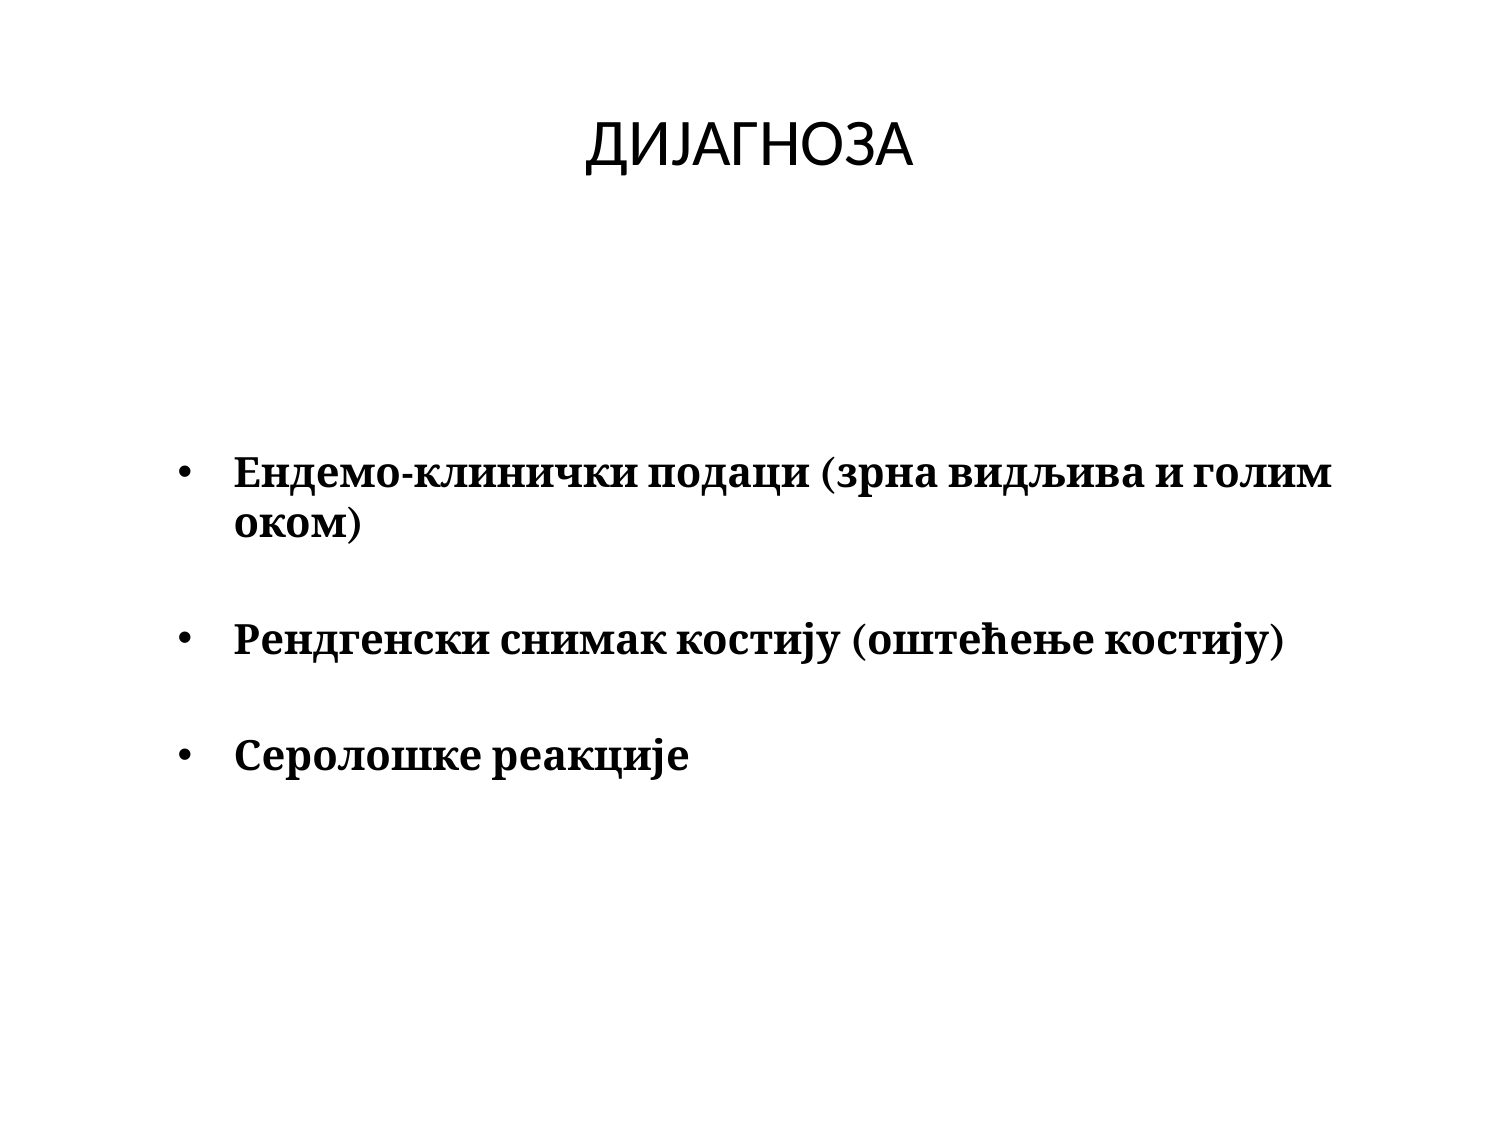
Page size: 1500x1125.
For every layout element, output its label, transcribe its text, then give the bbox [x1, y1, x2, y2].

title ДИЈАГНОЗА [75, 45, 1425, 233]
list Ендемо-клинички подаци (зрна видљива и голим оком) Рендгенски снимак костију (оштећење костију) Серолошке реакције [162, 350, 1400, 1125]
